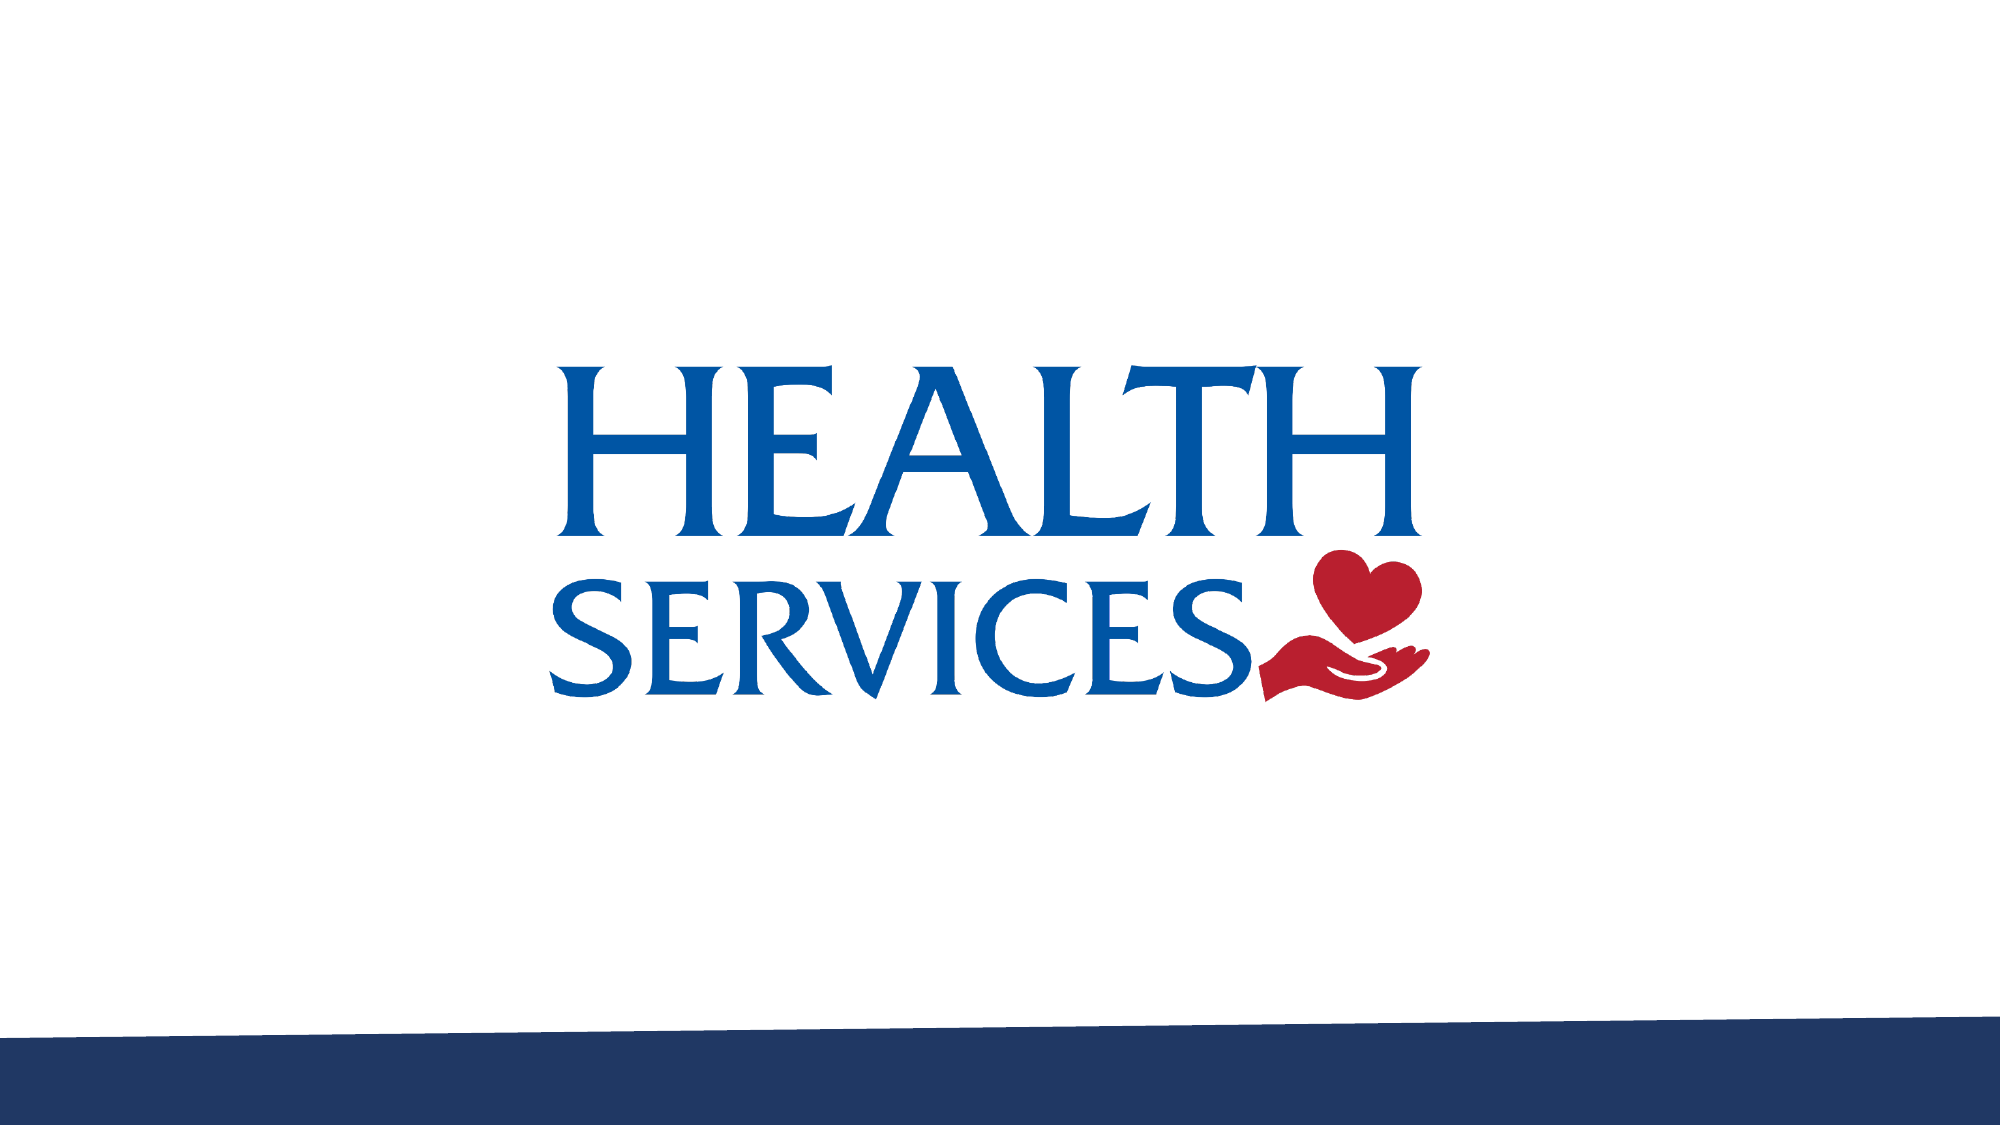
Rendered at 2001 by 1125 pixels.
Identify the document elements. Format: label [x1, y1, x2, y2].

picture [537, 342, 1450, 716]
text_box [0, 1015, 2000, 1125]
